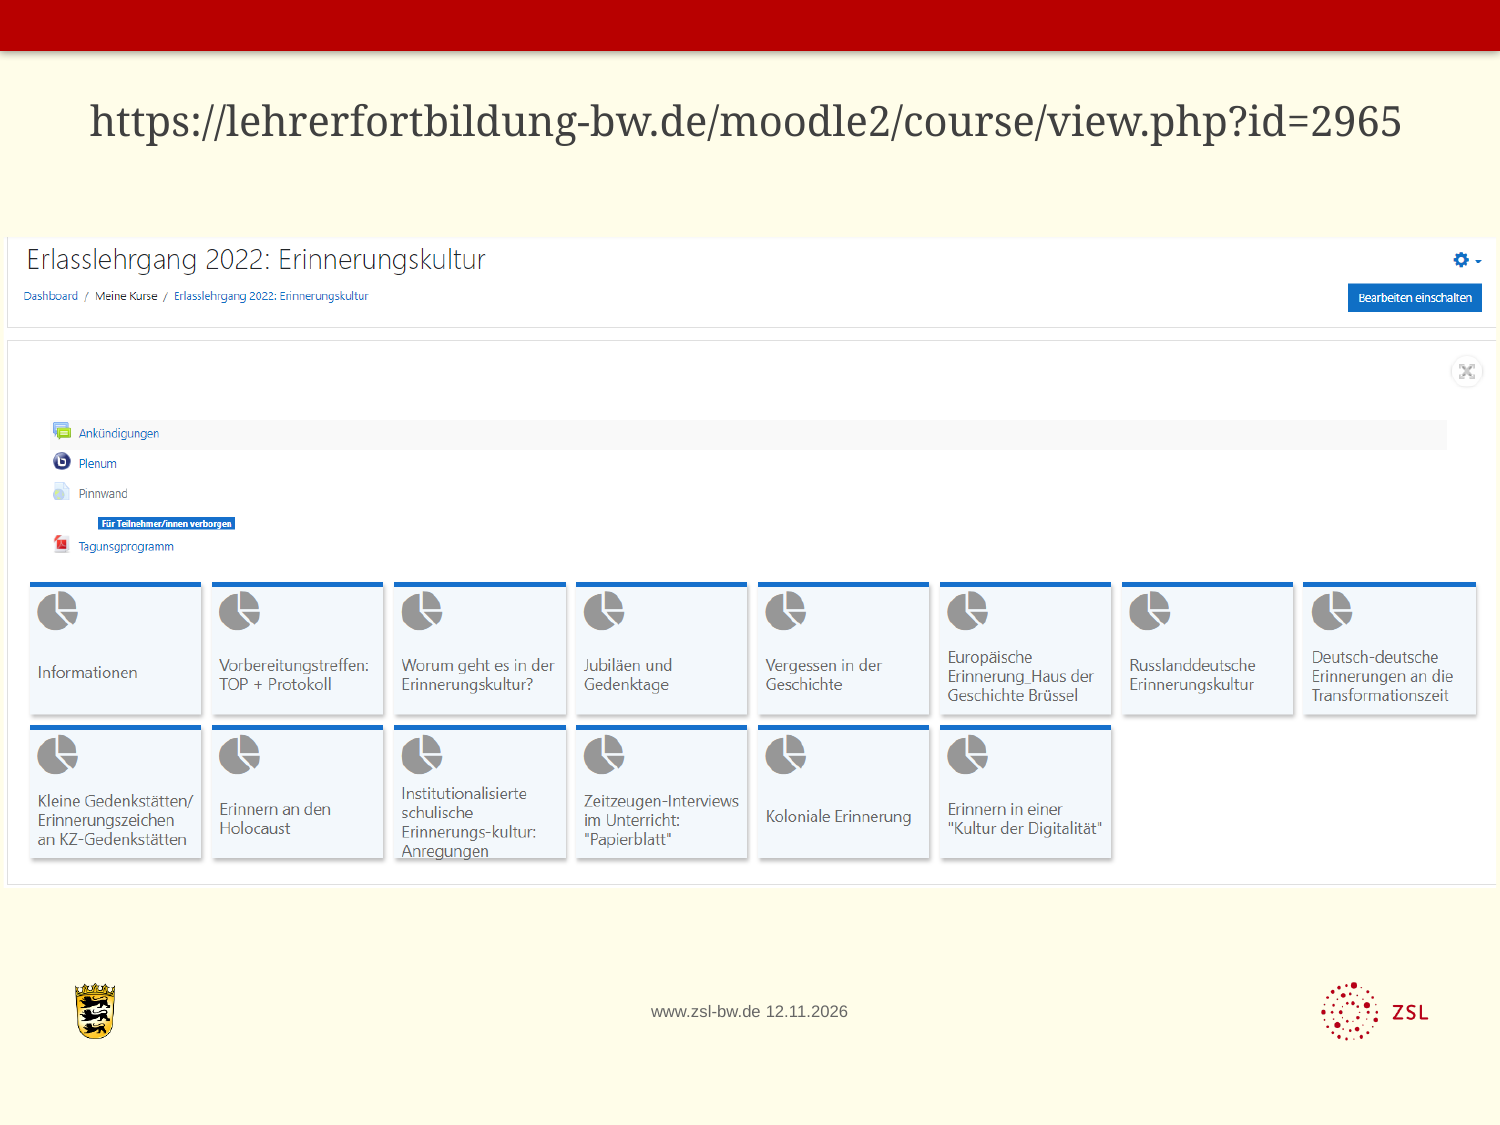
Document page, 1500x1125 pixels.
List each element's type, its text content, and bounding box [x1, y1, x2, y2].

picture [73, 981, 117, 1041]
picture [1320, 981, 1429, 1041]
title https://lehrerfortbildung-bw.de/moodle2/course/view.php?id=2965 [75, 78, 1425, 161]
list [3, 237, 1497, 888]
